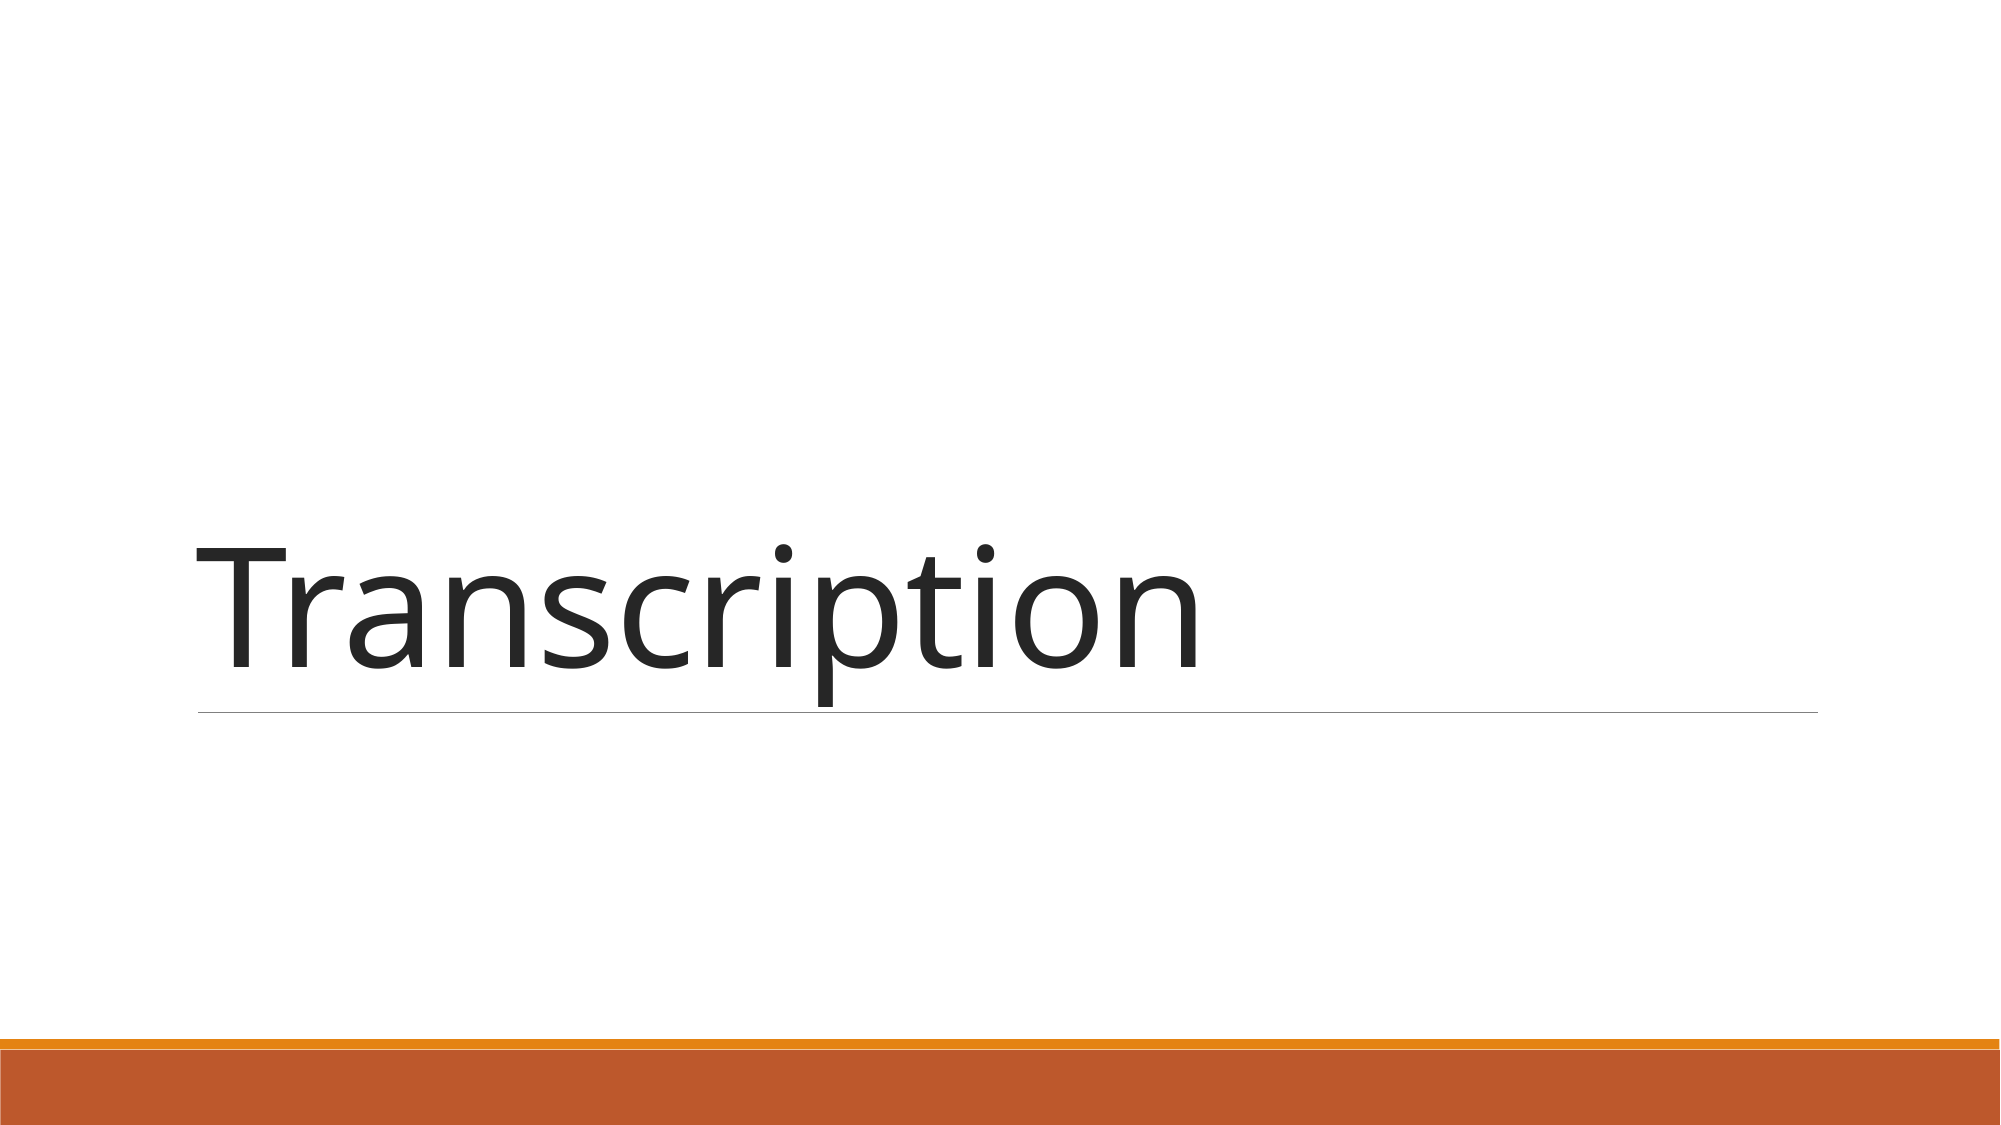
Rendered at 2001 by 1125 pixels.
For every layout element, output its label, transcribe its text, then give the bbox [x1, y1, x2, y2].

title Transcription [180, 124, 1830, 710]
